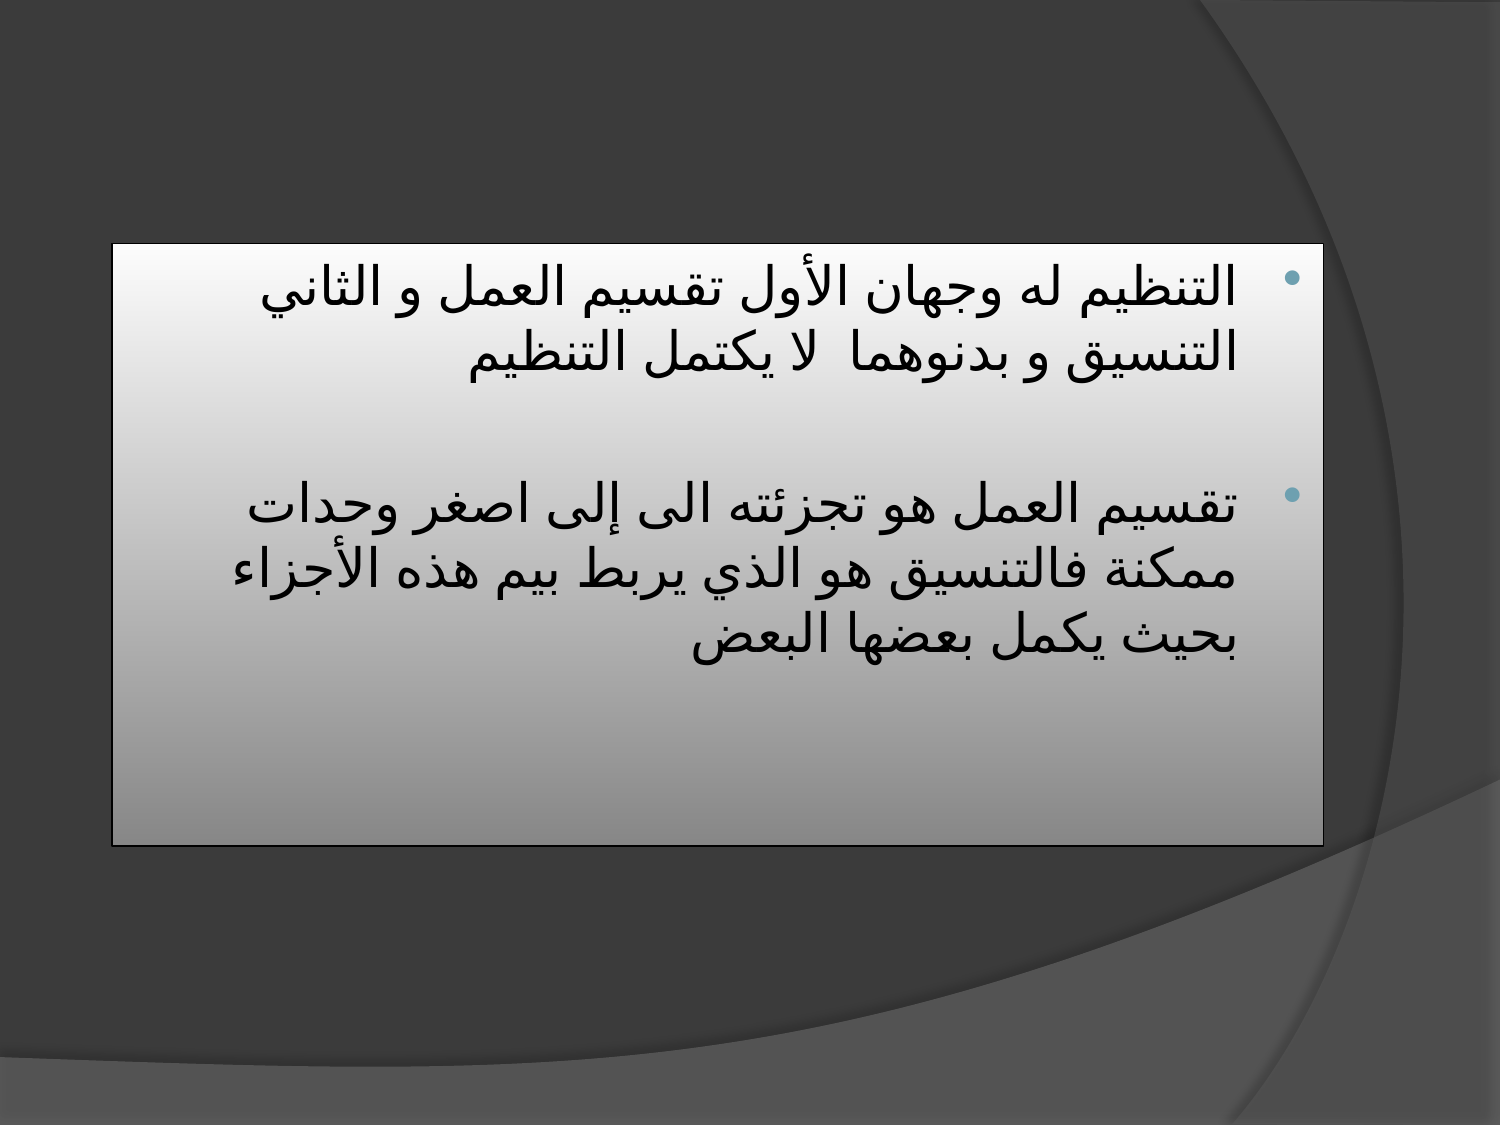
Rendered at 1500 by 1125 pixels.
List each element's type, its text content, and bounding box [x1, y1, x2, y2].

list التنظيم له وجهان الأول تقسيم العمل و الثاني التنسيق و بدنوهما لا يكتمل التنظيم تقسيم العمل هو تجزئته الى إلى اصغر وحدات ممكنة فالتنسيق هو الذي يربط بيم هذه الأجزاء بحيث يكمل بعضها البعض [111, 243, 1324, 847]
